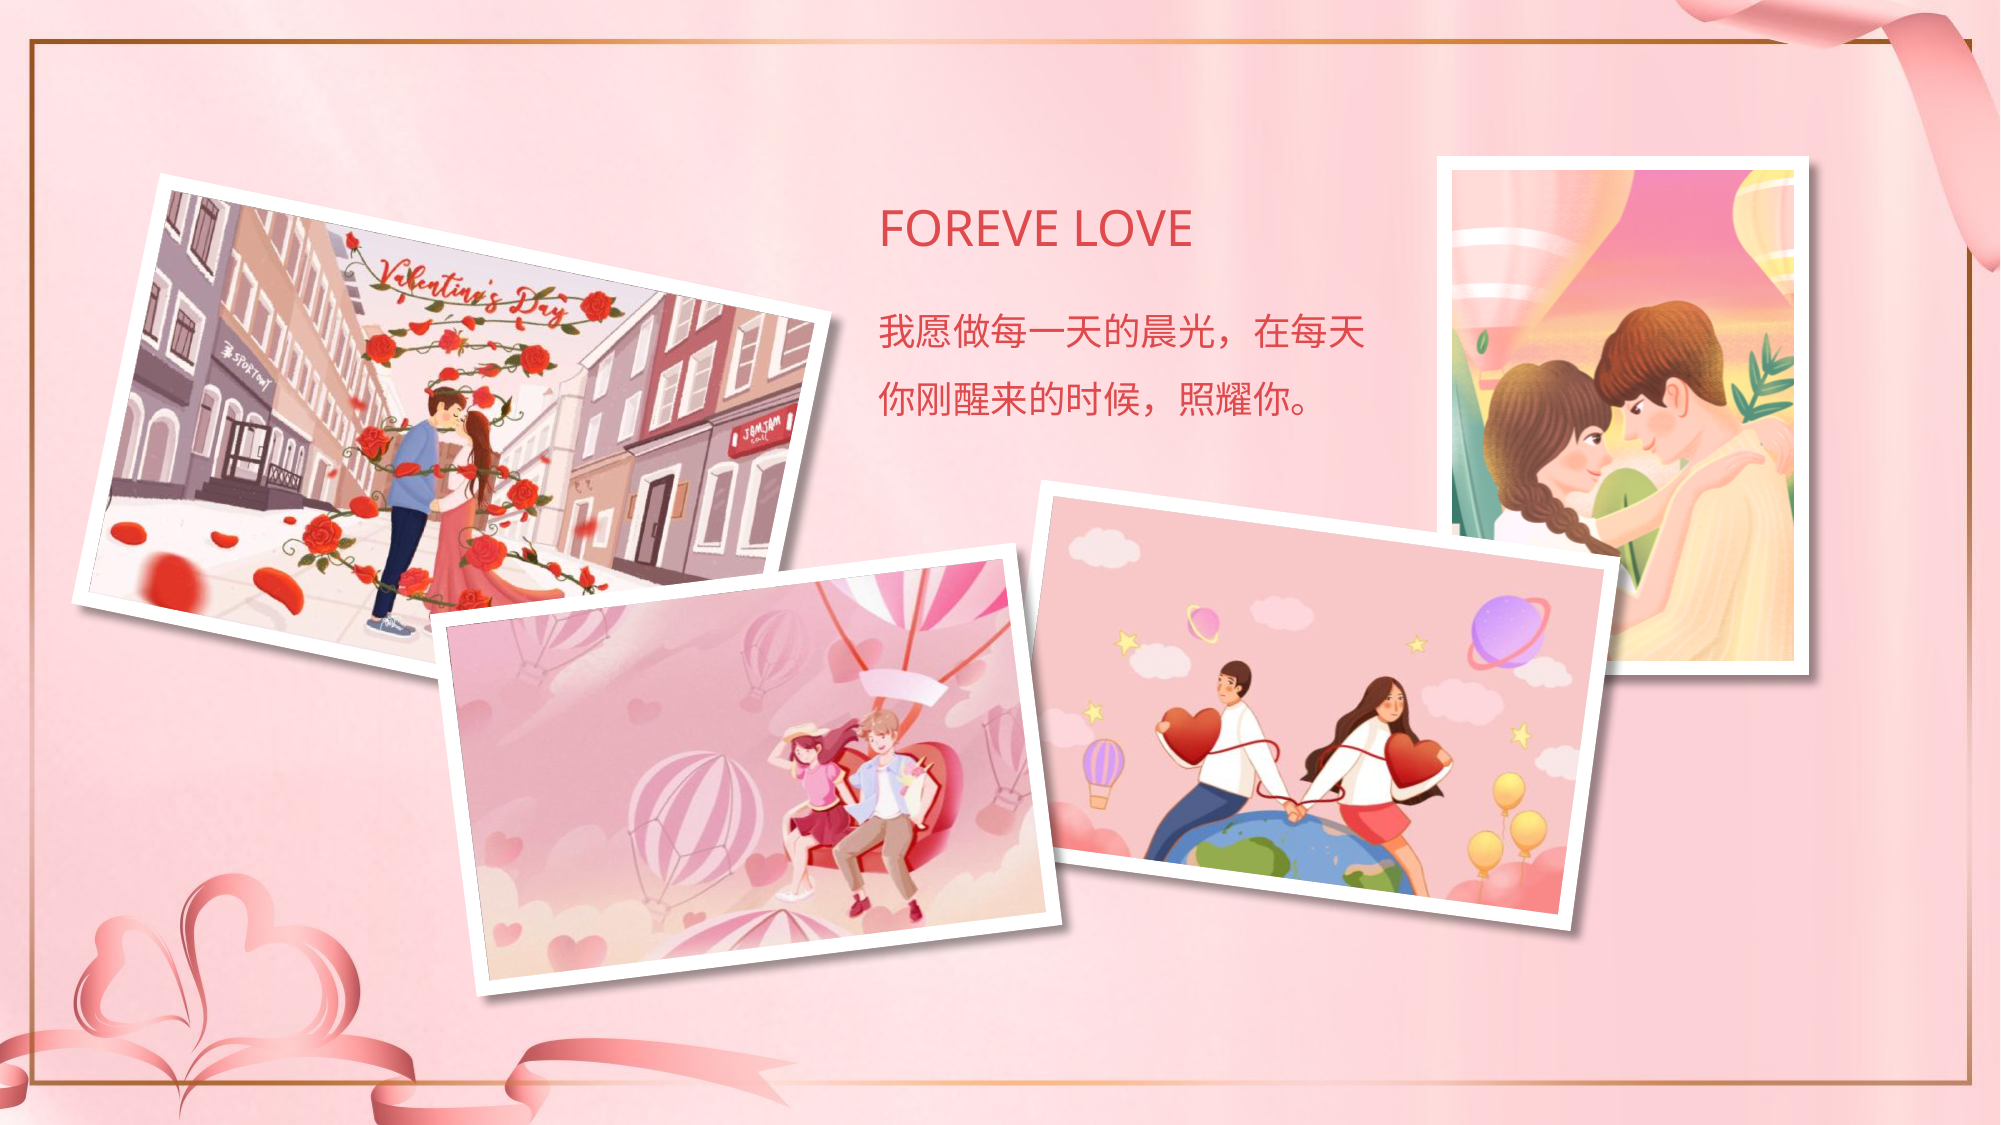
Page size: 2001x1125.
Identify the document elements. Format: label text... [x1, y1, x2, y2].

picture [0, 0, 2001, 1125]
text_box FOREVE LOVE [863, 189, 1317, 265]
text_box 我愿做每一天的晨光，在每天你刚醒来的时候，照耀你。 [863, 278, 1391, 429]
